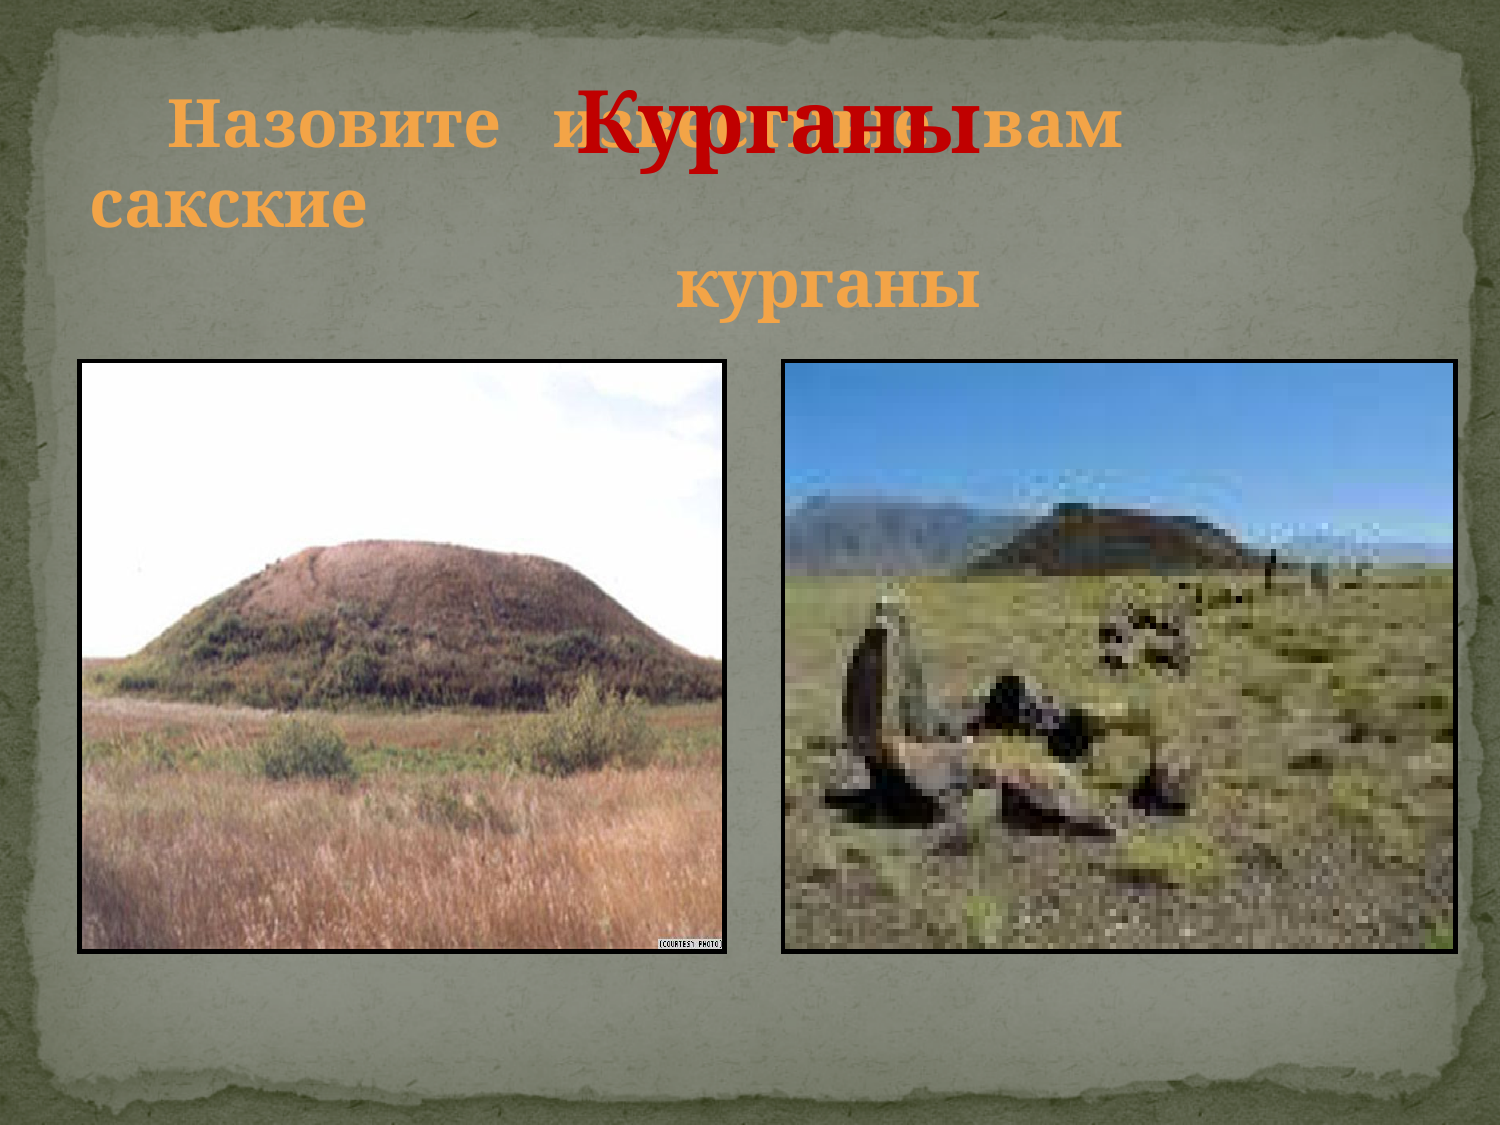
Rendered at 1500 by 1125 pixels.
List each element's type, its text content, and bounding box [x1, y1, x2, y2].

text_box Курганы [269, 58, 1266, 179]
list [788, 366, 1452, 948]
title Назовите известные вам сакские курганы [74, 152, 1425, 329]
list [84, 366, 720, 948]
